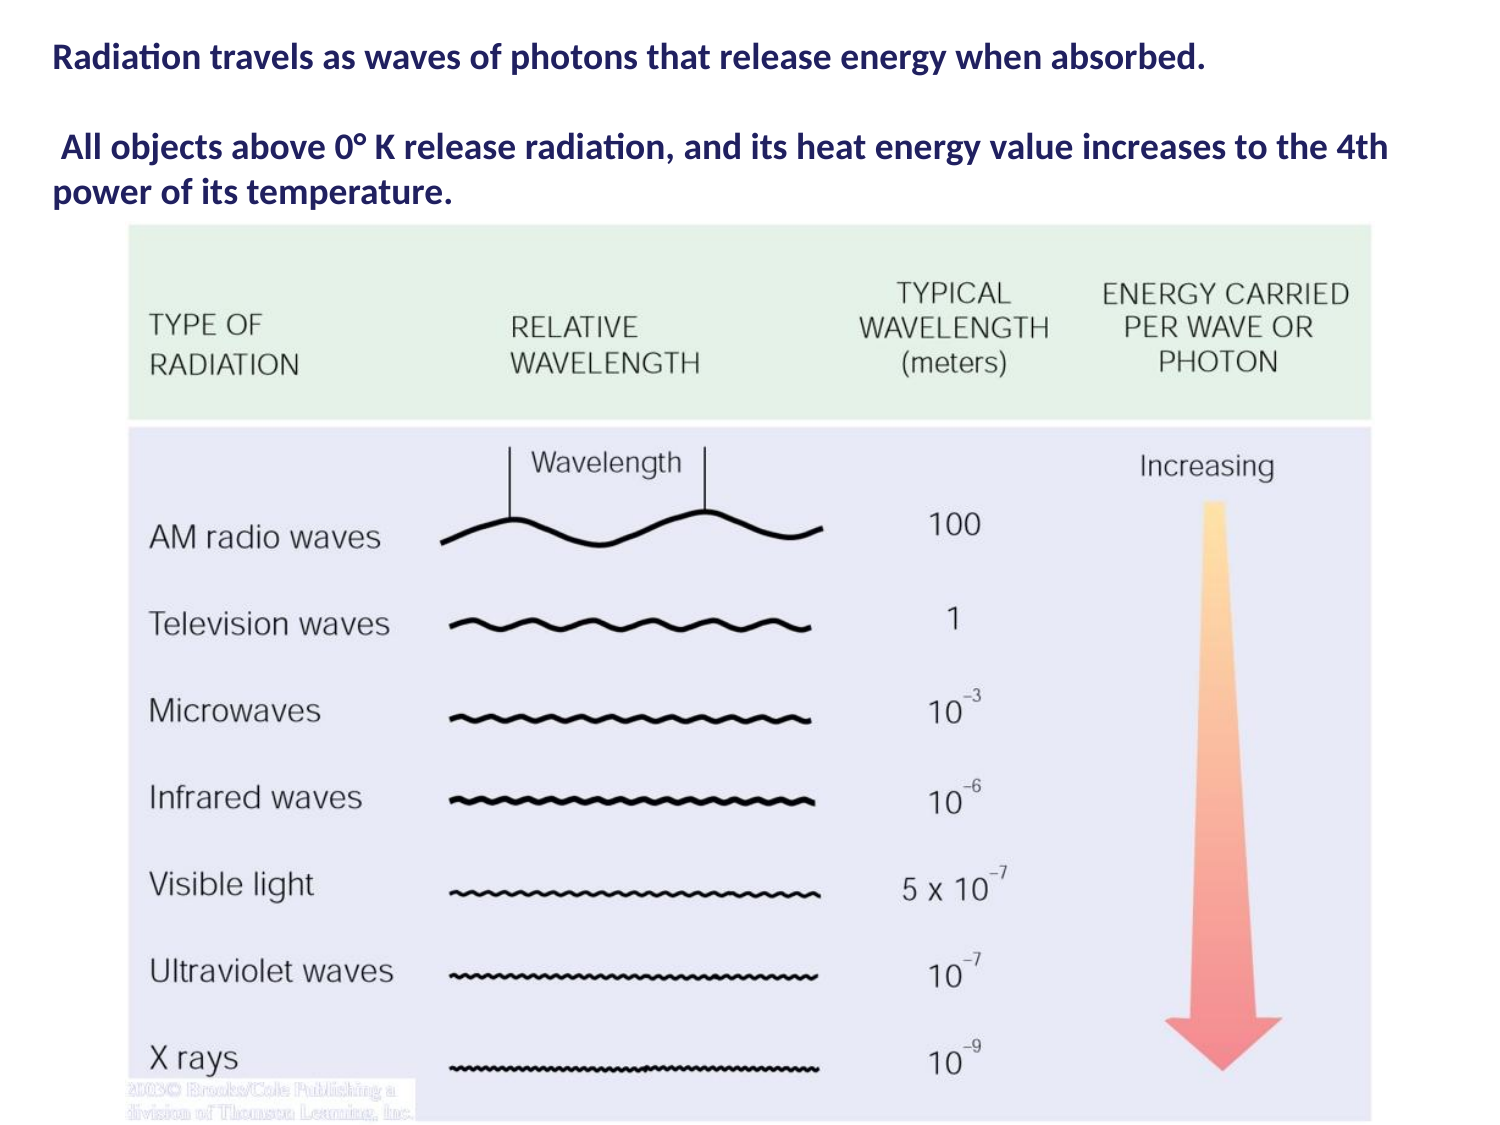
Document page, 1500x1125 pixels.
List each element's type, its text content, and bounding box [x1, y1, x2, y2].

text_box Radiation travels as waves of photons that release energy when absorbed. All objects above 0° K release radiation, and its heat energy value increases to the 4th power of its temperature. [37, 24, 1448, 263]
picture [124, 221, 1376, 1125]
